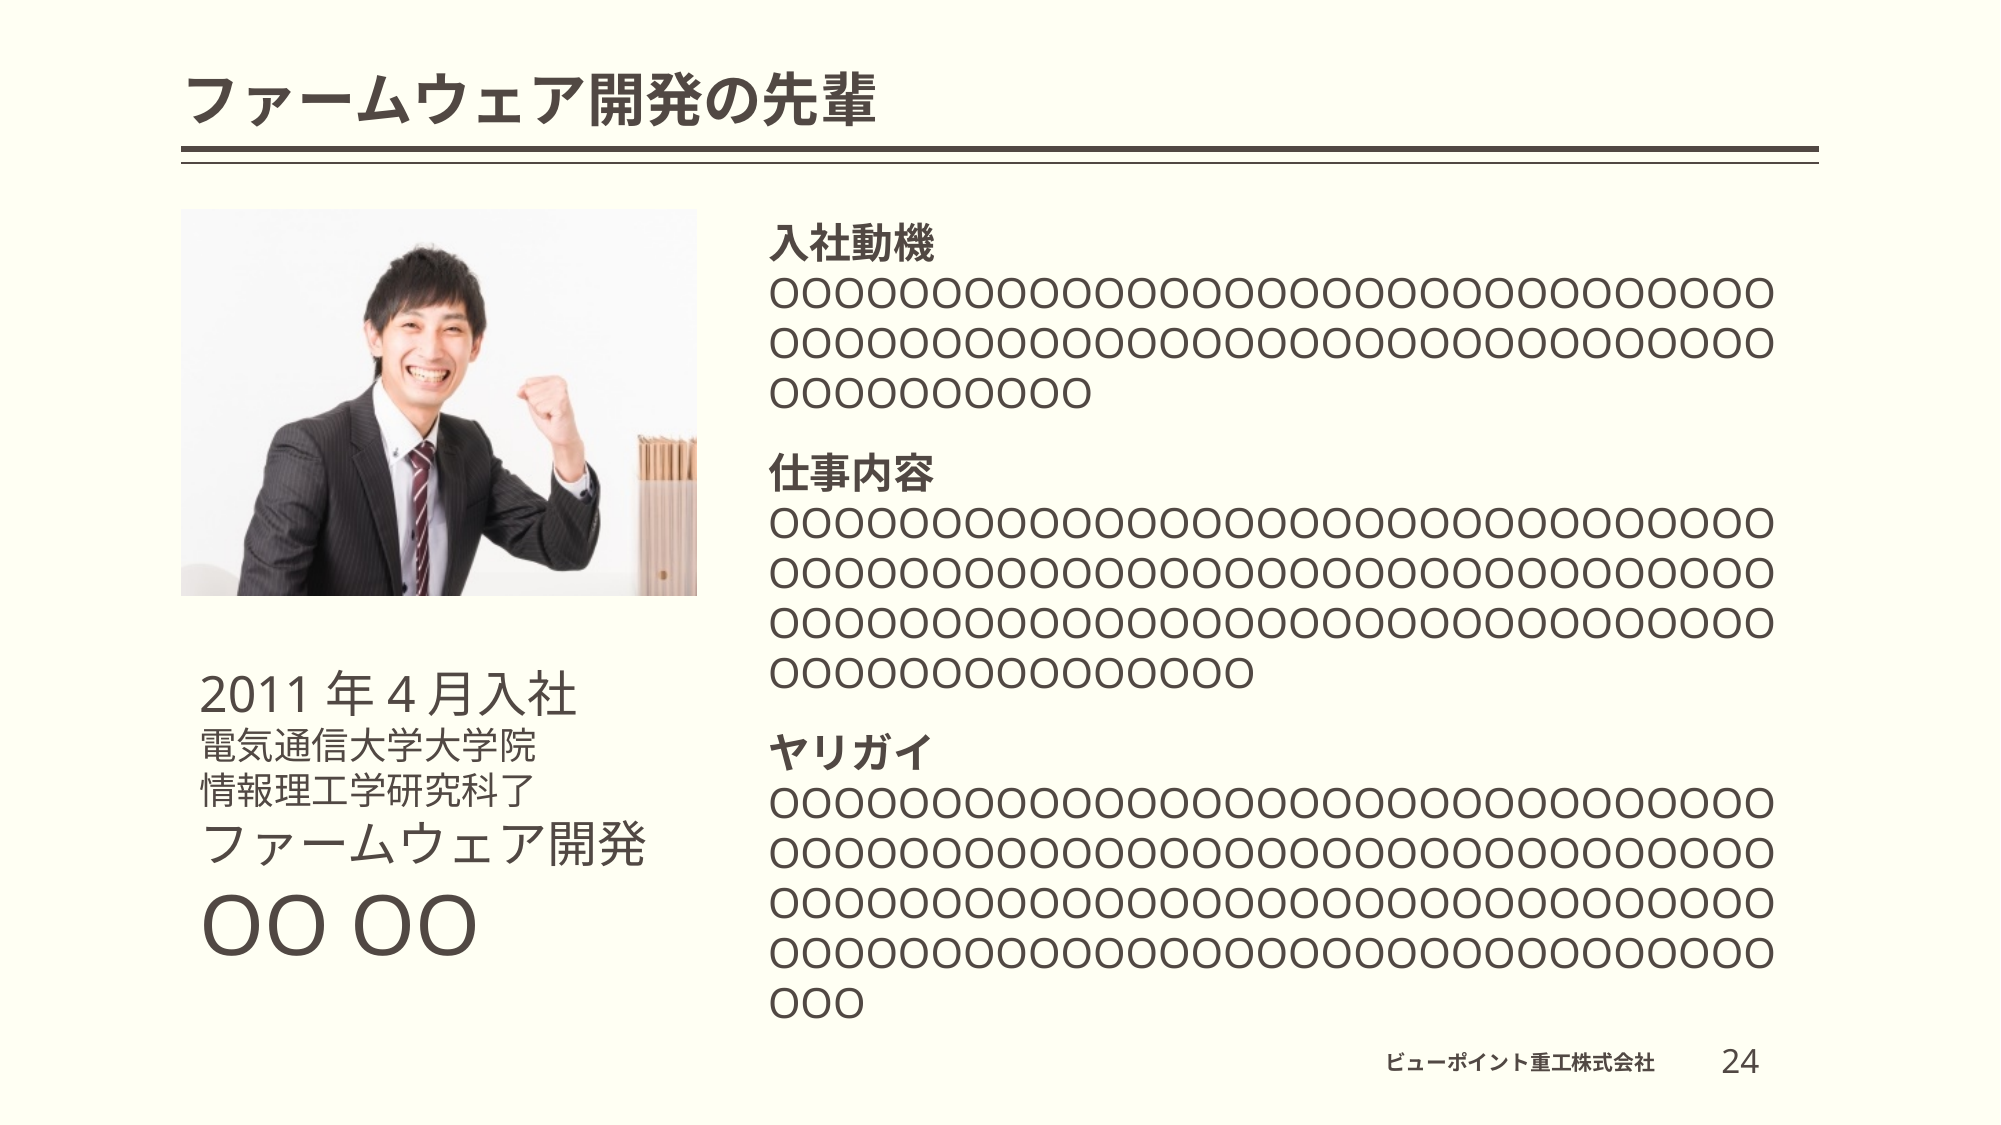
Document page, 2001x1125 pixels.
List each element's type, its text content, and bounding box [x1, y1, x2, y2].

text_box 入社動機 OOOOOOOOOOOOOOOOOOOOOOOOOOOOOOOOOOOOOOOOOOOOOOOOOOOOOOOOOOOOOOOOOOOOOOOO 仕事内容 OOOOOOOOOOOOOOOOOOOOOOOOOOOOOOOOOOOOOOOOOOOOOOOOOOOOOOOOOOOOOOOOOOOOOOOOOOOOOOOOOOOOOOOOOOOOOOOOOOOOOOOOOOOO ヤリガイ OOOOOOOOOOOOOOOOOOOOOOOOOOOOOOOOOOOOOOOOOOOOOOOOOOOOOOOOOOOOOOOOOOOOOOOOOOOOOOOOOOOOOOOOOOOOOOOOOOOOOOOOOOOOOOOOOOOOOOOOOOOOOOO [753, 209, 1819, 1035]
picture [181, 209, 697, 596]
title ファームウェア開発の先輩 [181, 48, 1819, 143]
text_box 2011年4月入社 電気通信大学大学院 情報理工学研究科了 ファームウェア開発 OO OO [184, 655, 663, 980]
